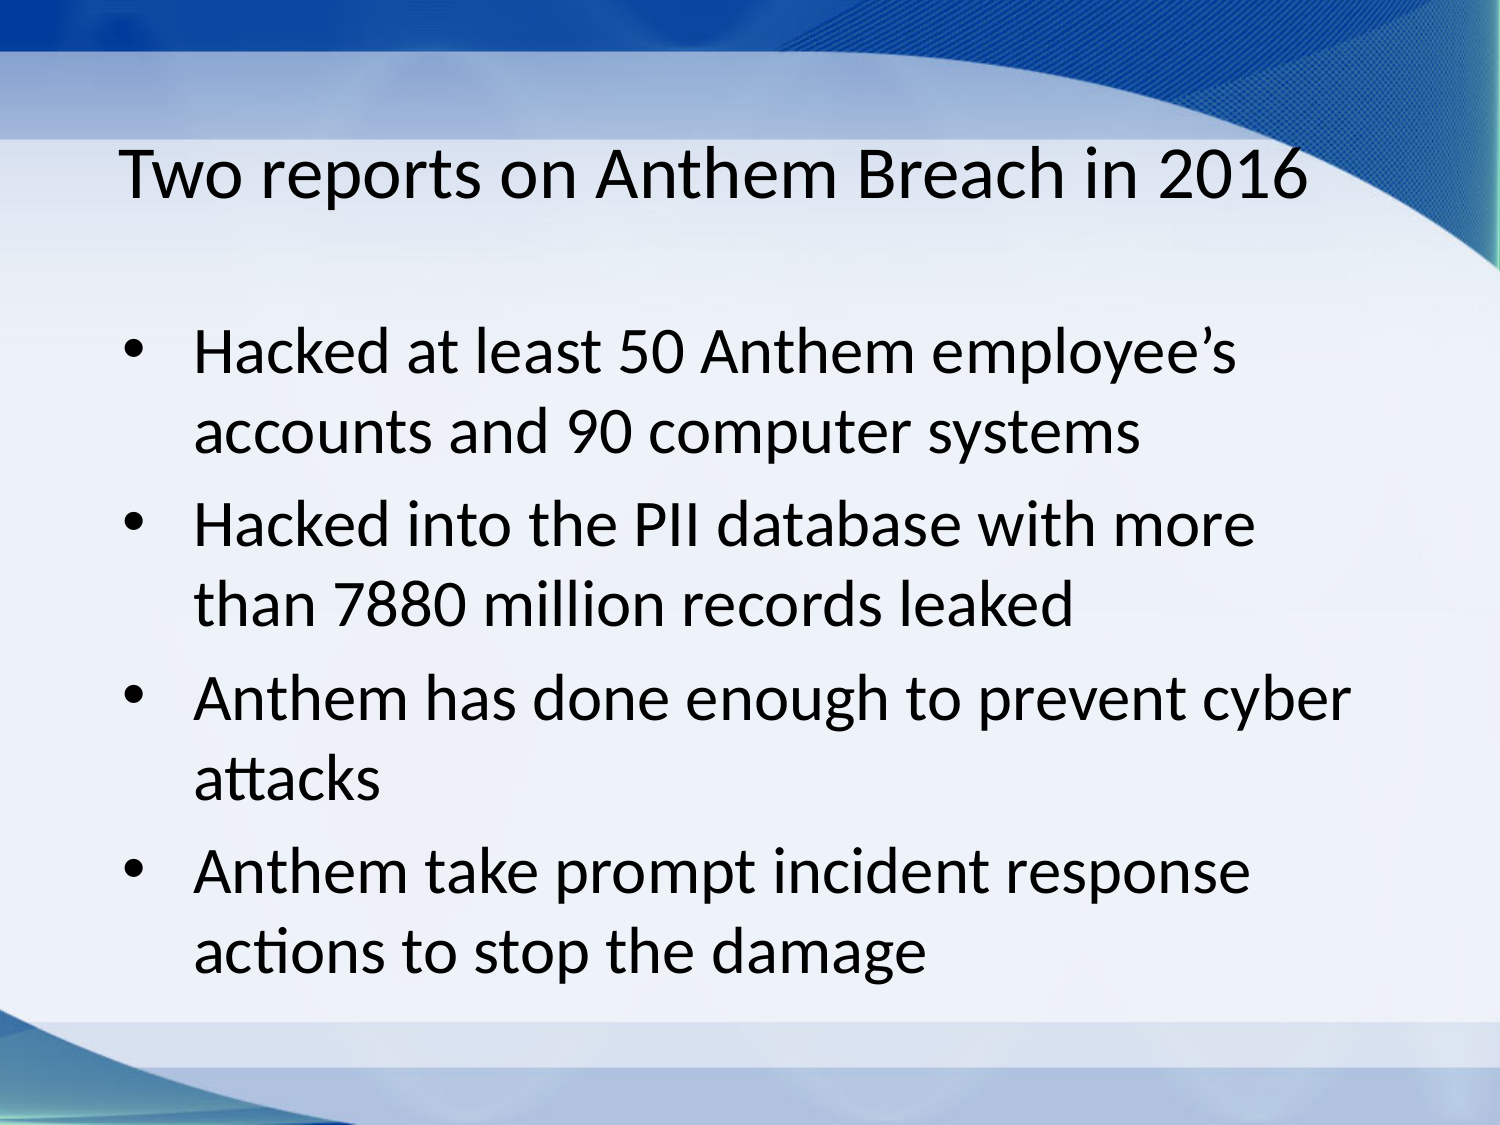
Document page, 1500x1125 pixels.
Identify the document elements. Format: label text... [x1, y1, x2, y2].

title Two reports on Anthem Breach in 2016 [103, 59, 1397, 278]
list Hacked at least 50 Anthem employee’s accounts and 90 computer systems Hacked into the PII database with more than 7880 million records leaked Anthem has done enough to prevent cyber attacks Anthem take prompt incident response actions to stop the damage [103, 299, 1397, 1014]
picture [0, 0, 1500, 1125]
